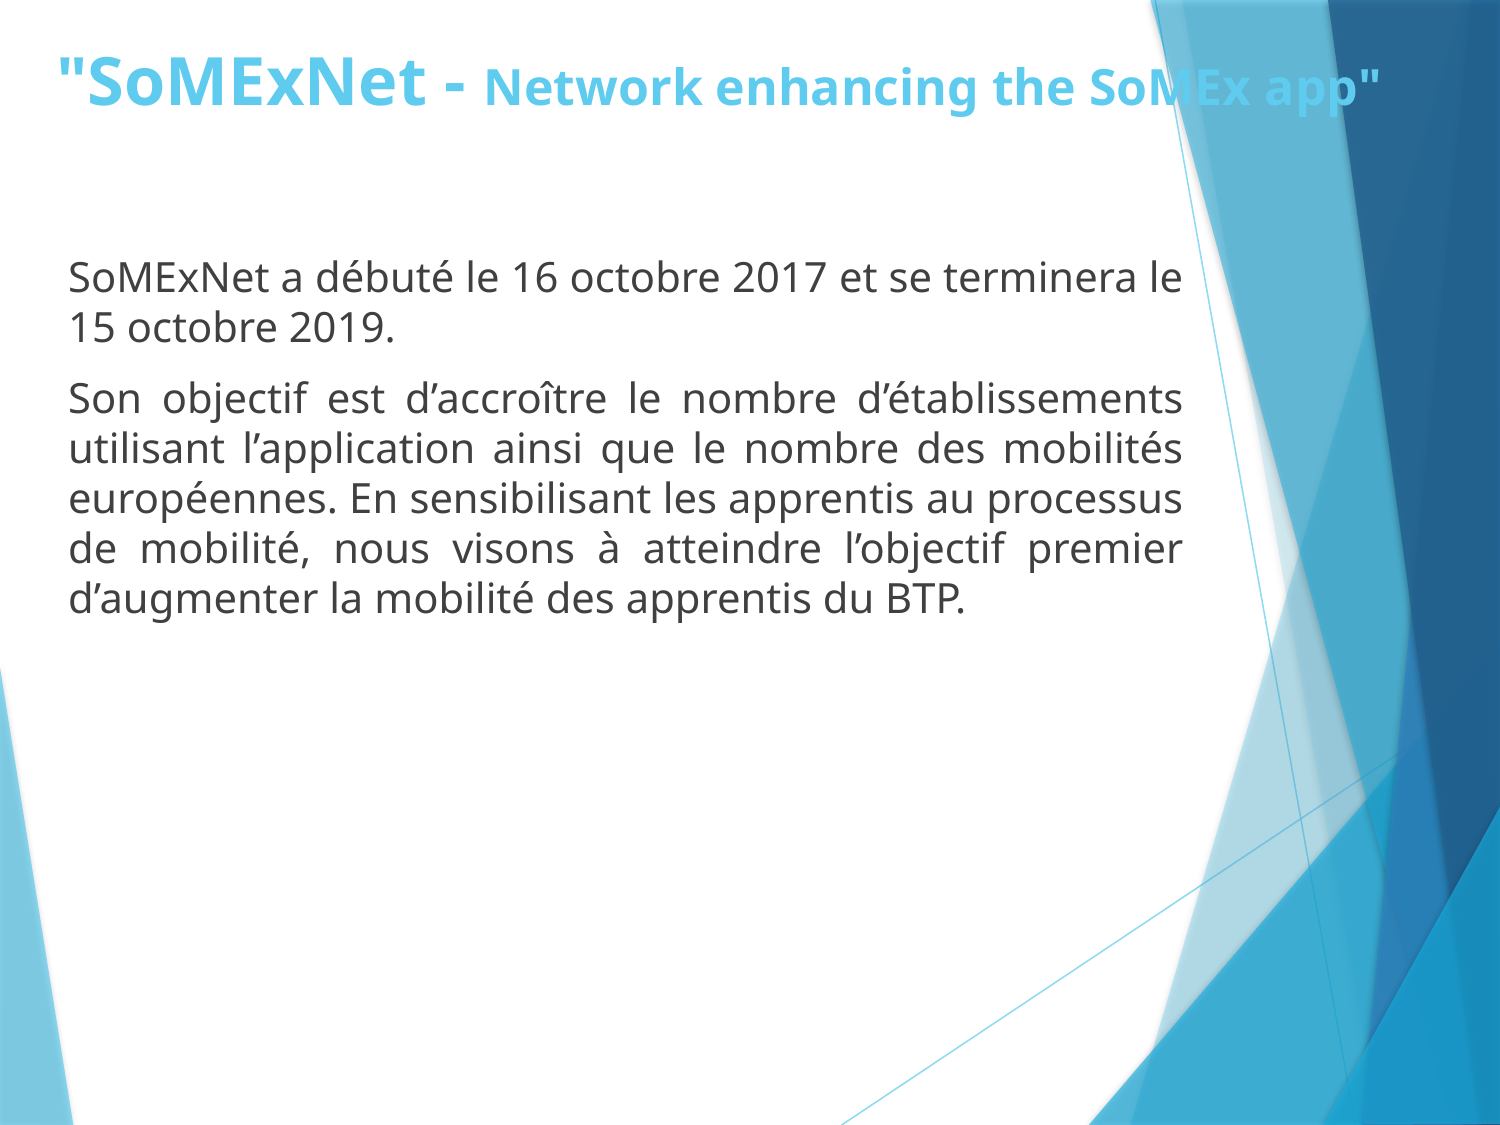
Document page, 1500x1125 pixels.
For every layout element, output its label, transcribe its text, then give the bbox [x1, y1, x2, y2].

title "SoMExNet - Network enhancing the SoMEx app" [41, 30, 1415, 114]
list SoMExNet a débuté le 16 octobre 2017 et se terminera le 15 octobre 2019. Son objectif est d’accroître le nombre d’établissements utilisant l’application ainsi que le nombre des mobilités européennes. En sensibilisant les apprentis au processus de mobilité, nous visons à atteindre l’objectif premier d’augmenter la mobilité des apprentis du BTP. [53, 243, 1199, 1083]
